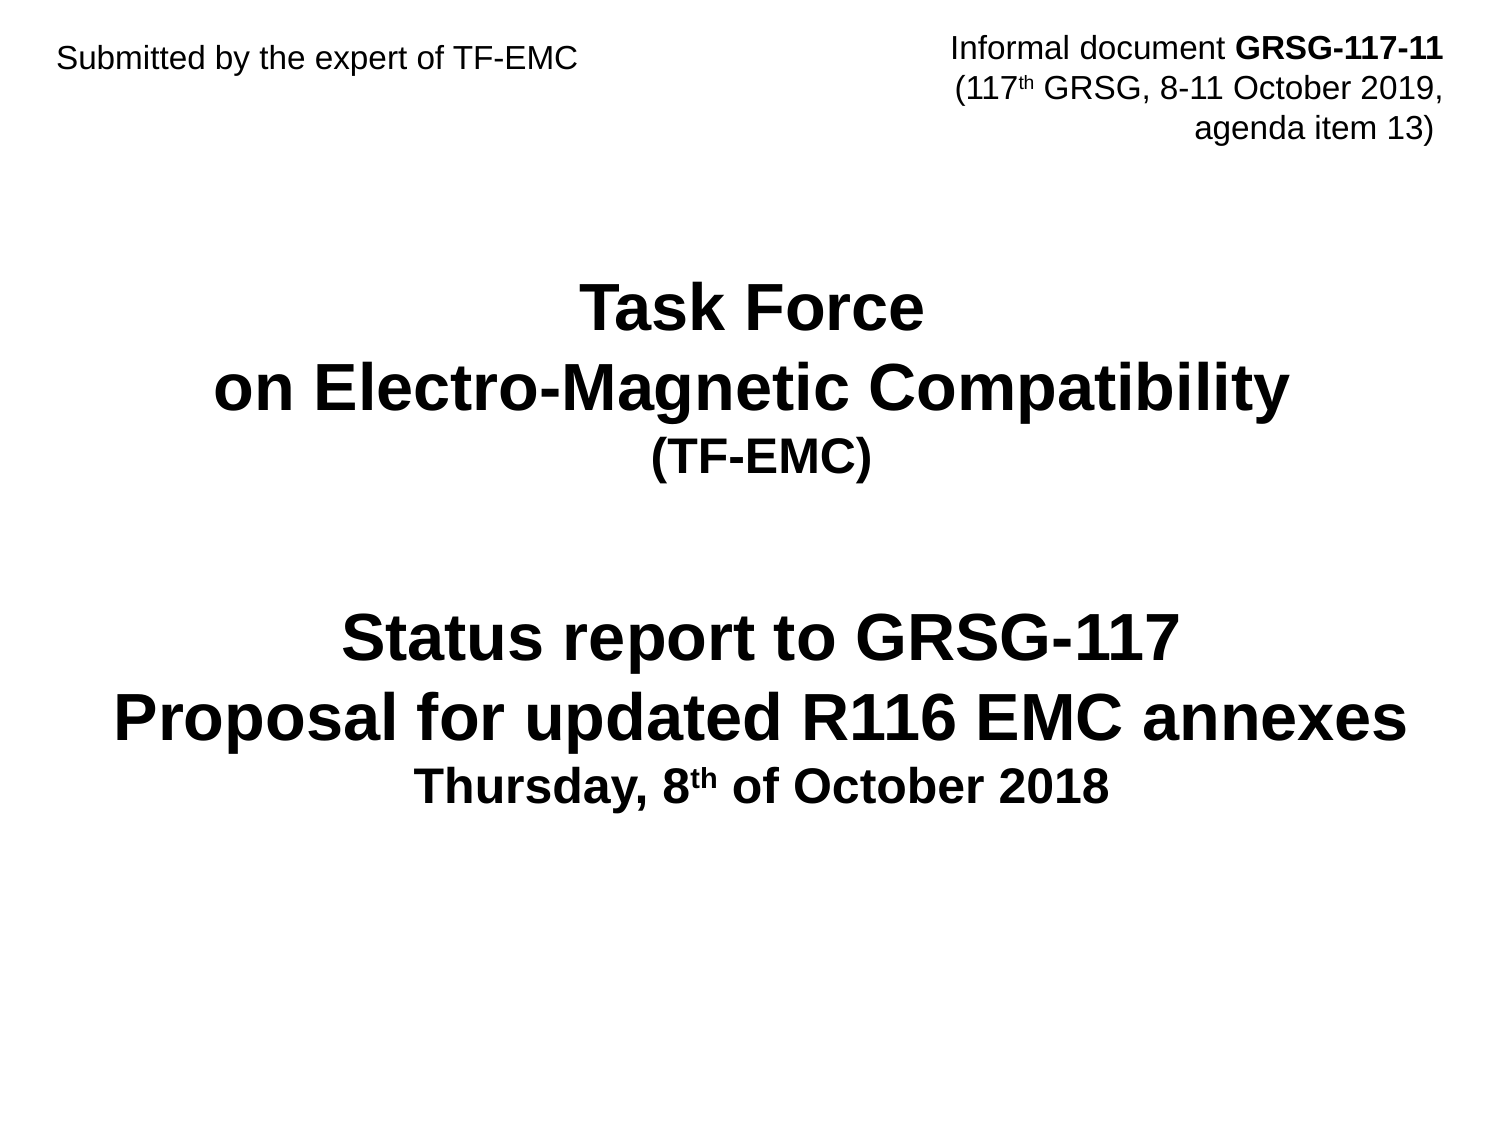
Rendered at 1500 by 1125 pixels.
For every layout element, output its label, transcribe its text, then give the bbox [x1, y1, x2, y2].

text_box Submitted by the expert of TF-EMC [41, 29, 597, 84]
title Task Force on Electro-Magnetic Compatibility (TF-EMC) Status report to GRSG-117 Proposal for updated R116 EMC annexes Thursday, 8th of October 2018 [64, 172, 1459, 905]
text_box Informal document GRSG-117-11 (117th GRSG, 8-11 October 2019, agenda item 13) [891, 19, 1459, 154]
